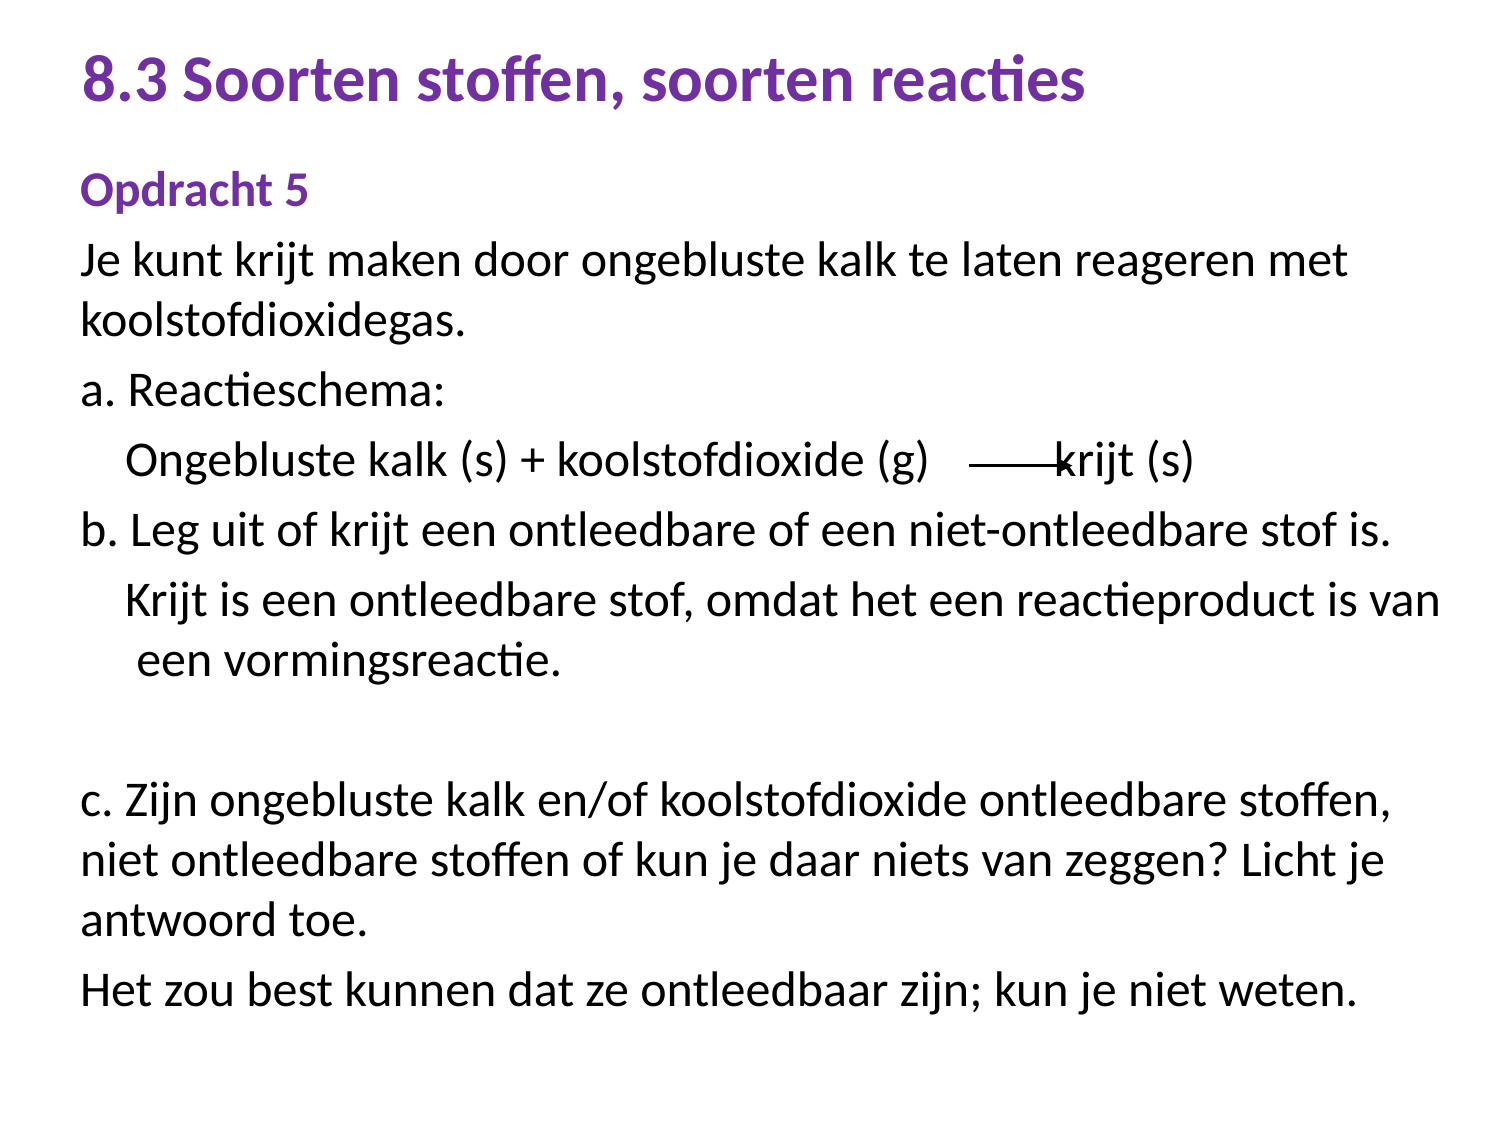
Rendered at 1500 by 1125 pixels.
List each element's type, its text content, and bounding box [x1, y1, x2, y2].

title 8.3 Soorten stoffen, soorten reacties [67, 26, 1466, 125]
list Opdracht 5 Je kunt krijt maken door ongebluste kalk te laten reageren met koolstofdioxidegas. a. Reactieschema: Ongebluste kalk (s) + koolstofdioxide (g) krijt (s) b. Leg uit of krijt een ontleedbare of een niet-ontleedbare stof is. Krijt is een ontleedbare stof, omdat het een reactieproduct is van een vormingsreactie. c. Zijn ongebluste kalk en/of koolstofdioxide ontleedbare stoffen, niet ontleedbare stoffen of kun je daar niets van zeggen? Licht je antwoord toe. Het zou best kunnen dat ze ontleedbaar zijn; kun je niet weten. [64, 148, 1468, 1088]
